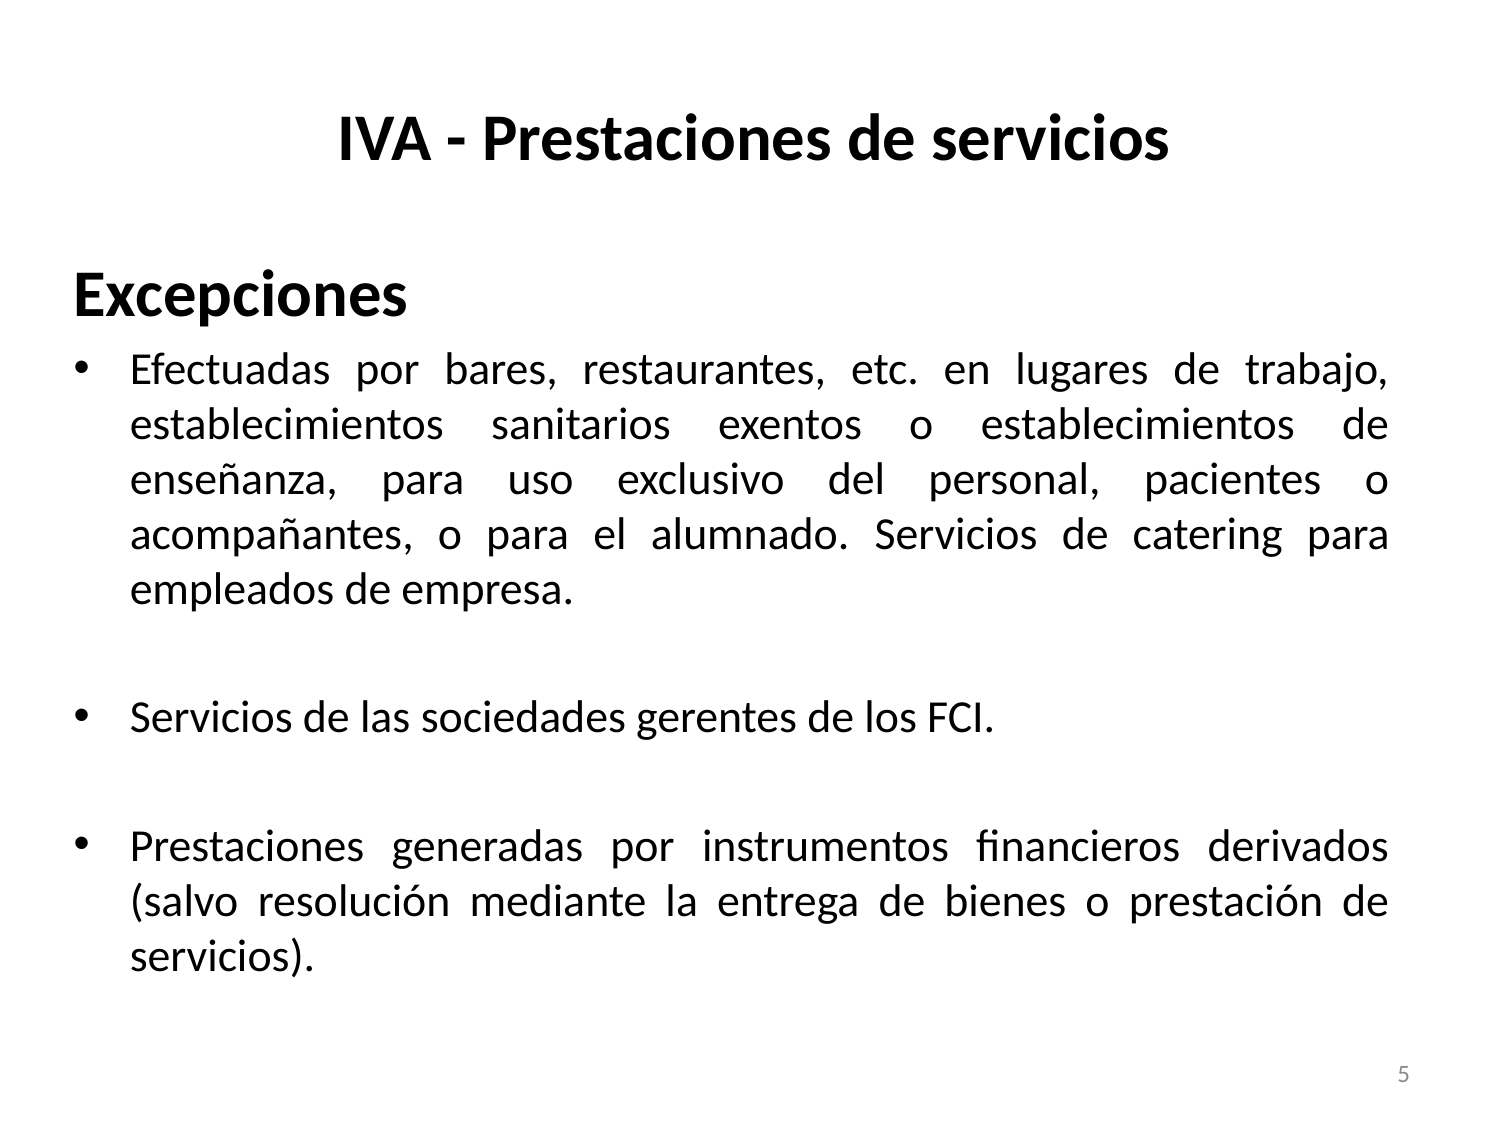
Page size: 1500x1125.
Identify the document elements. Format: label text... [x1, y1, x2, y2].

list Excepciones Efectuadas por bares, restaurantes, etc. en lugares de trabajo, establecimientos sanitarios exentos o establecimientos de enseñanza, para uso exclusivo del personal, pacientes o acompañantes, o para el alumnado. Servicios de catering para empleados de empresa. Servicios de las sociedades gerentes de los FCI. Prestaciones generadas por instrumentos financieros derivados (salvo resolución mediante la entrega de bienes o prestación de servicios). [58, 149, 1406, 832]
slide_number 5 [1074, 1042, 1425, 1103]
title IVA - Prestaciones de servicios [117, 0, 1393, 149]
